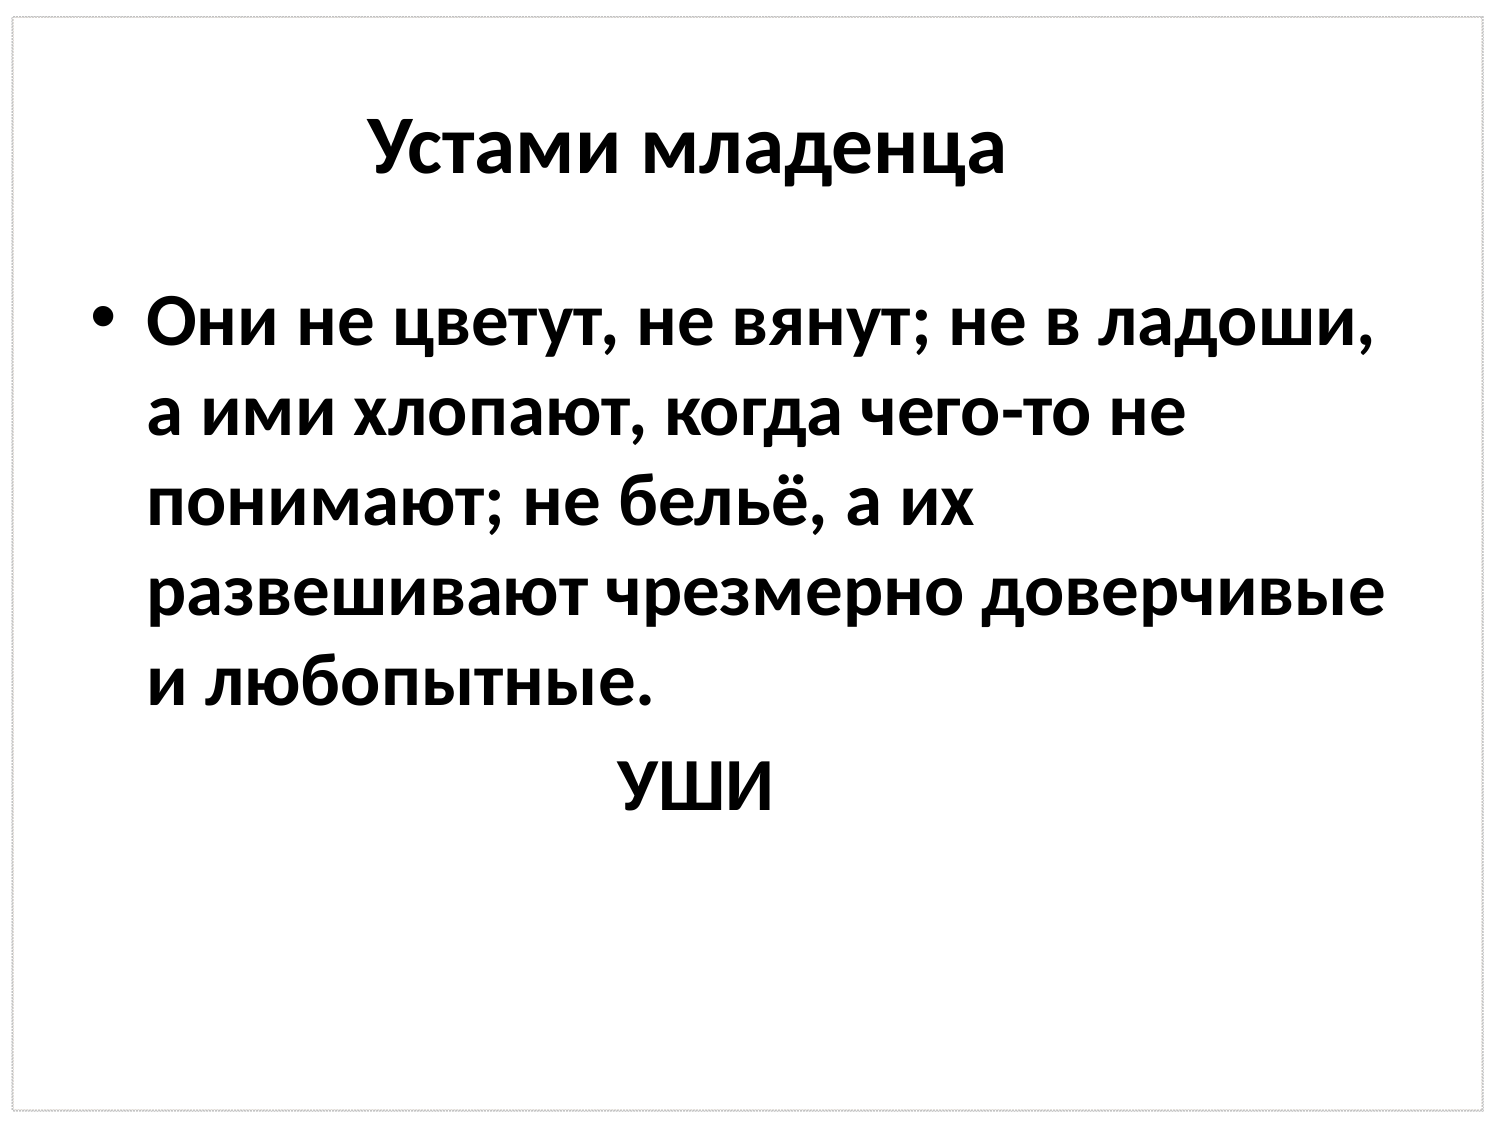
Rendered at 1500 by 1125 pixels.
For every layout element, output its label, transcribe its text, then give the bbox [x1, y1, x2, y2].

title Устами младенца [74, 44, 1301, 235]
list Они не цветут, не вянут; не в ладоши, а ими хлопают, когда чего-то не понимают; не бельё, а их развешивают чрезмерно доверчивые и любопытные. УШИ [74, 262, 1426, 1006]
